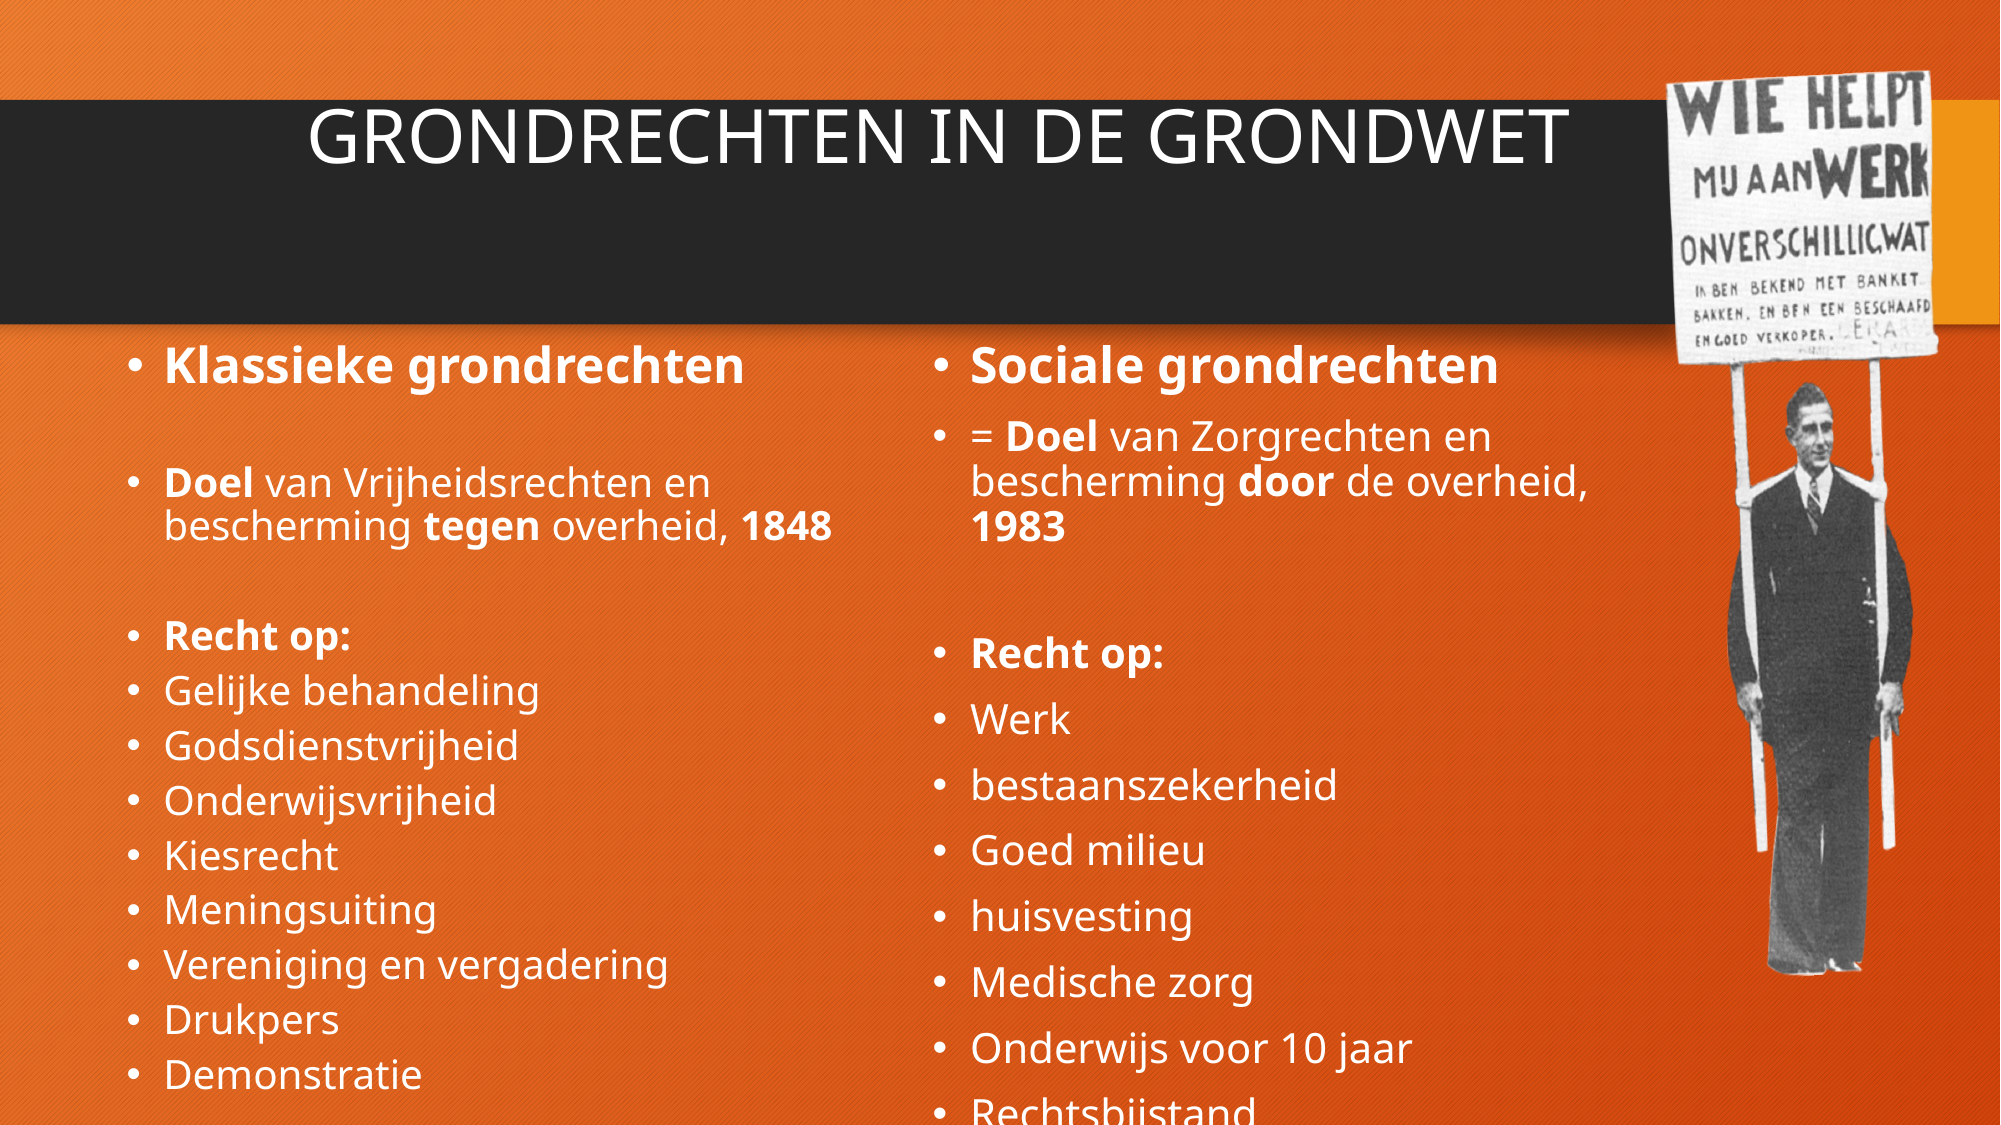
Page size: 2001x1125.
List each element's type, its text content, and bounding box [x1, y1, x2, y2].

list Klassieke grondrechten Doel van Vrijheidsrechten en bescherming tegen overheid, 1848 Recht op: Gelijke behandeling Godsdienstvrijheid Onderwijsvrijheid Kiesrecht Meningsuiting Vereniging en vergadering Drukpers Demonstratie [111, 332, 883, 1125]
title GRONDRECHTEN IN DE GRONDWET [291, 45, 1675, 233]
list Sociale grondrechten = Doel van Zorgrechten en bescherming door de overheid, 1983 Recht op: Werk bestaanszekerheid Goed milieu huisvesting Medische zorg Onderwijs voor 10 jaar Rechtsbijstand [917, 332, 1689, 1125]
picture [0, 70, 2000, 980]
